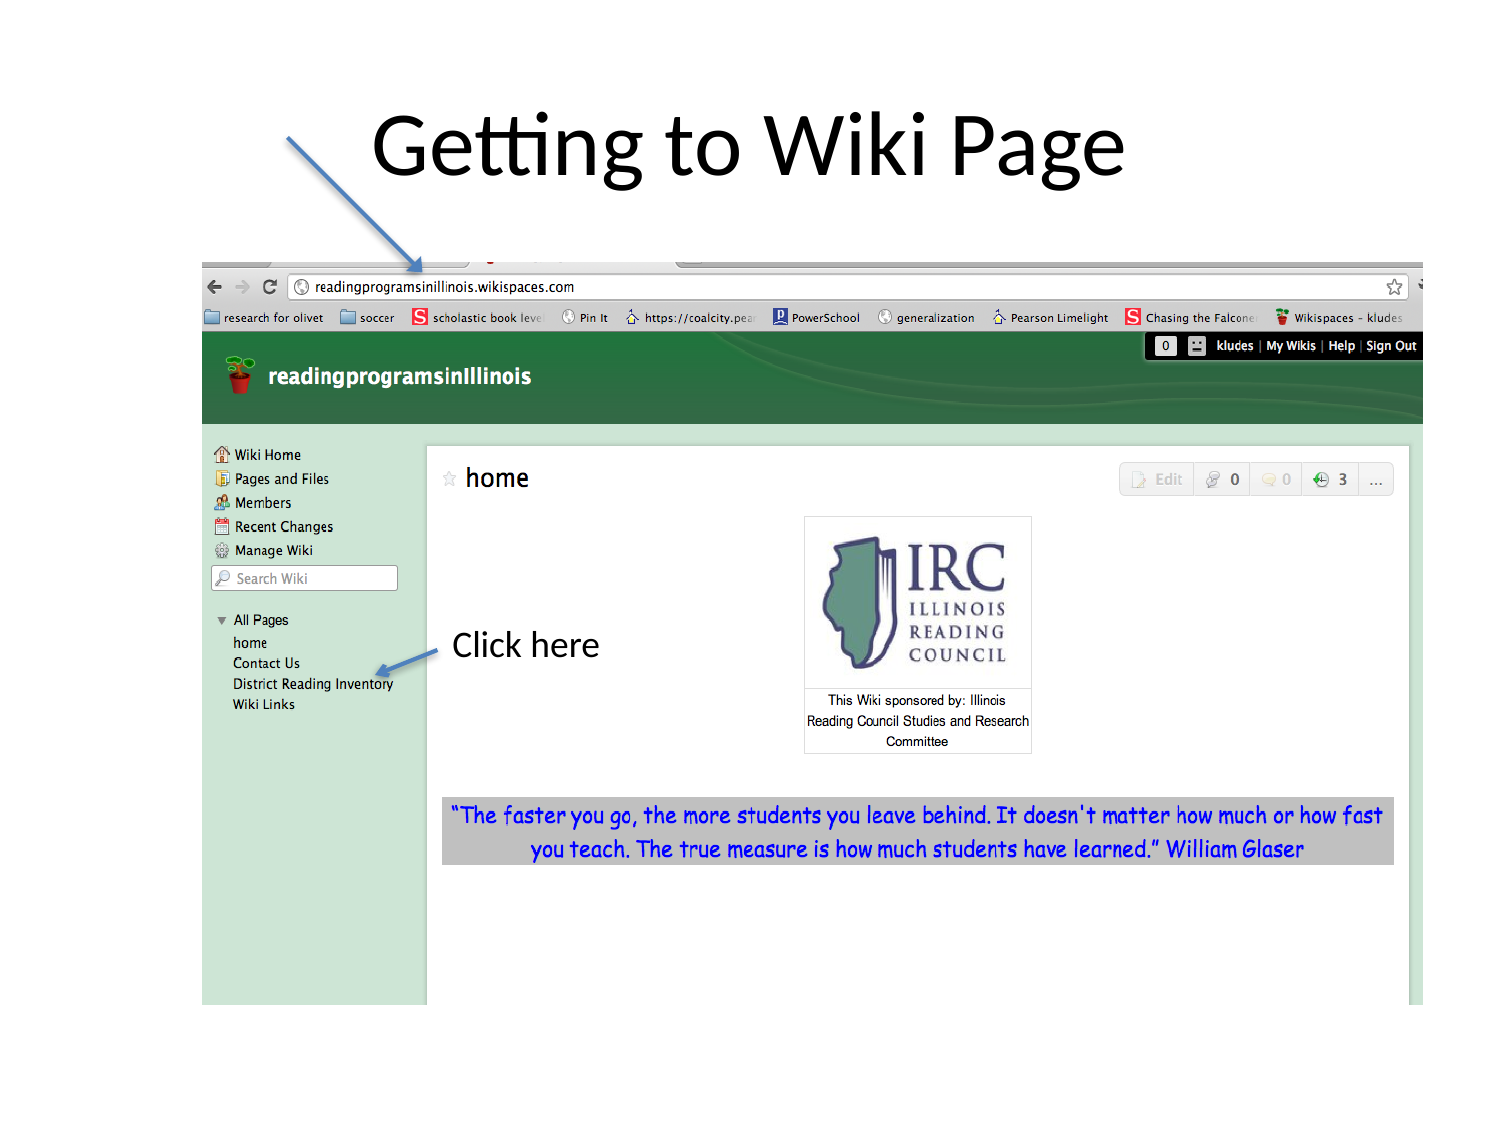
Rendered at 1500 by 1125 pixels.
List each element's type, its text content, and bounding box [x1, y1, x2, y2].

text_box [374, 649, 438, 676]
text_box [287, 137, 423, 273]
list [199, 262, 1426, 1006]
title Getting to Wiki Page [75, 45, 1425, 233]
